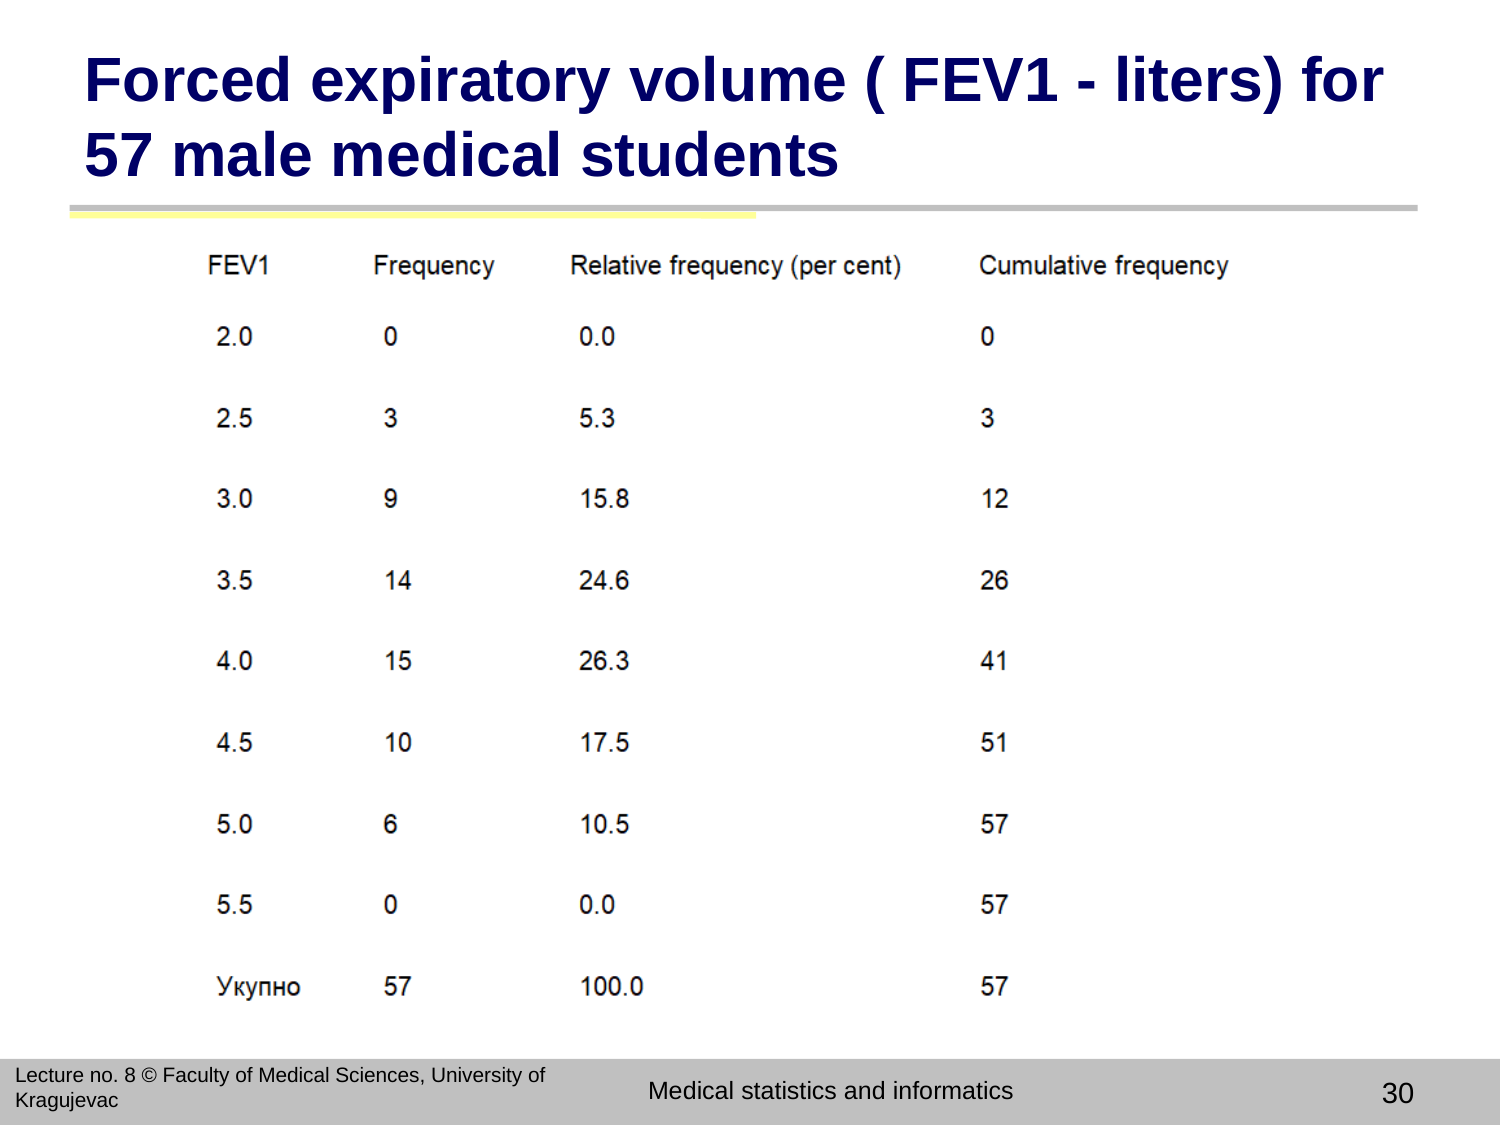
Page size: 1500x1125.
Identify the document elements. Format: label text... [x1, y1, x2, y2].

slide_number 30 [1164, 1066, 1430, 1125]
slide_number Lecture no. 8 © Faculty of Medical Sciences, University of Kragujevac [0, 1053, 614, 1108]
footer Medical statistics and informatics [512, 1066, 1151, 1125]
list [191, 246, 1308, 1023]
title Forced expiratory volume ( FEV1 - liters) for 57 male medical students [69, 19, 1426, 208]
